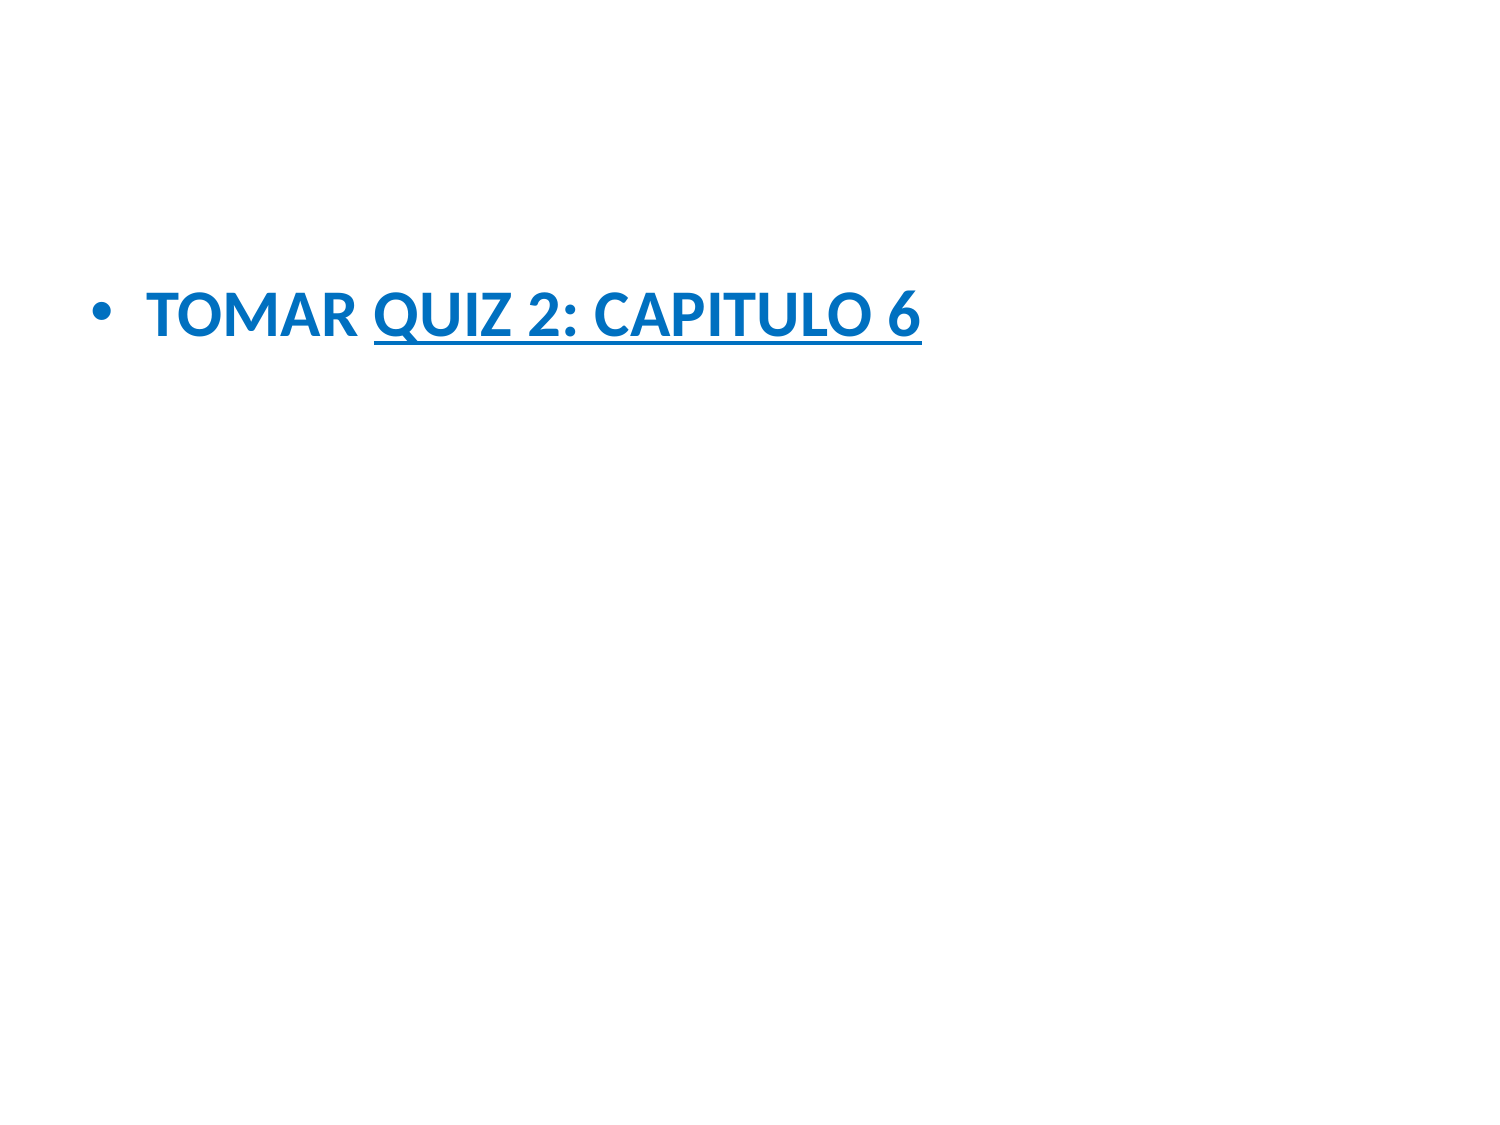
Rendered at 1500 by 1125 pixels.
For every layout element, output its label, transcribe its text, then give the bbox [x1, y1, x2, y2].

list TOMAR QUIZ 2: CAPITULO 6 [75, 262, 1425, 1005]
